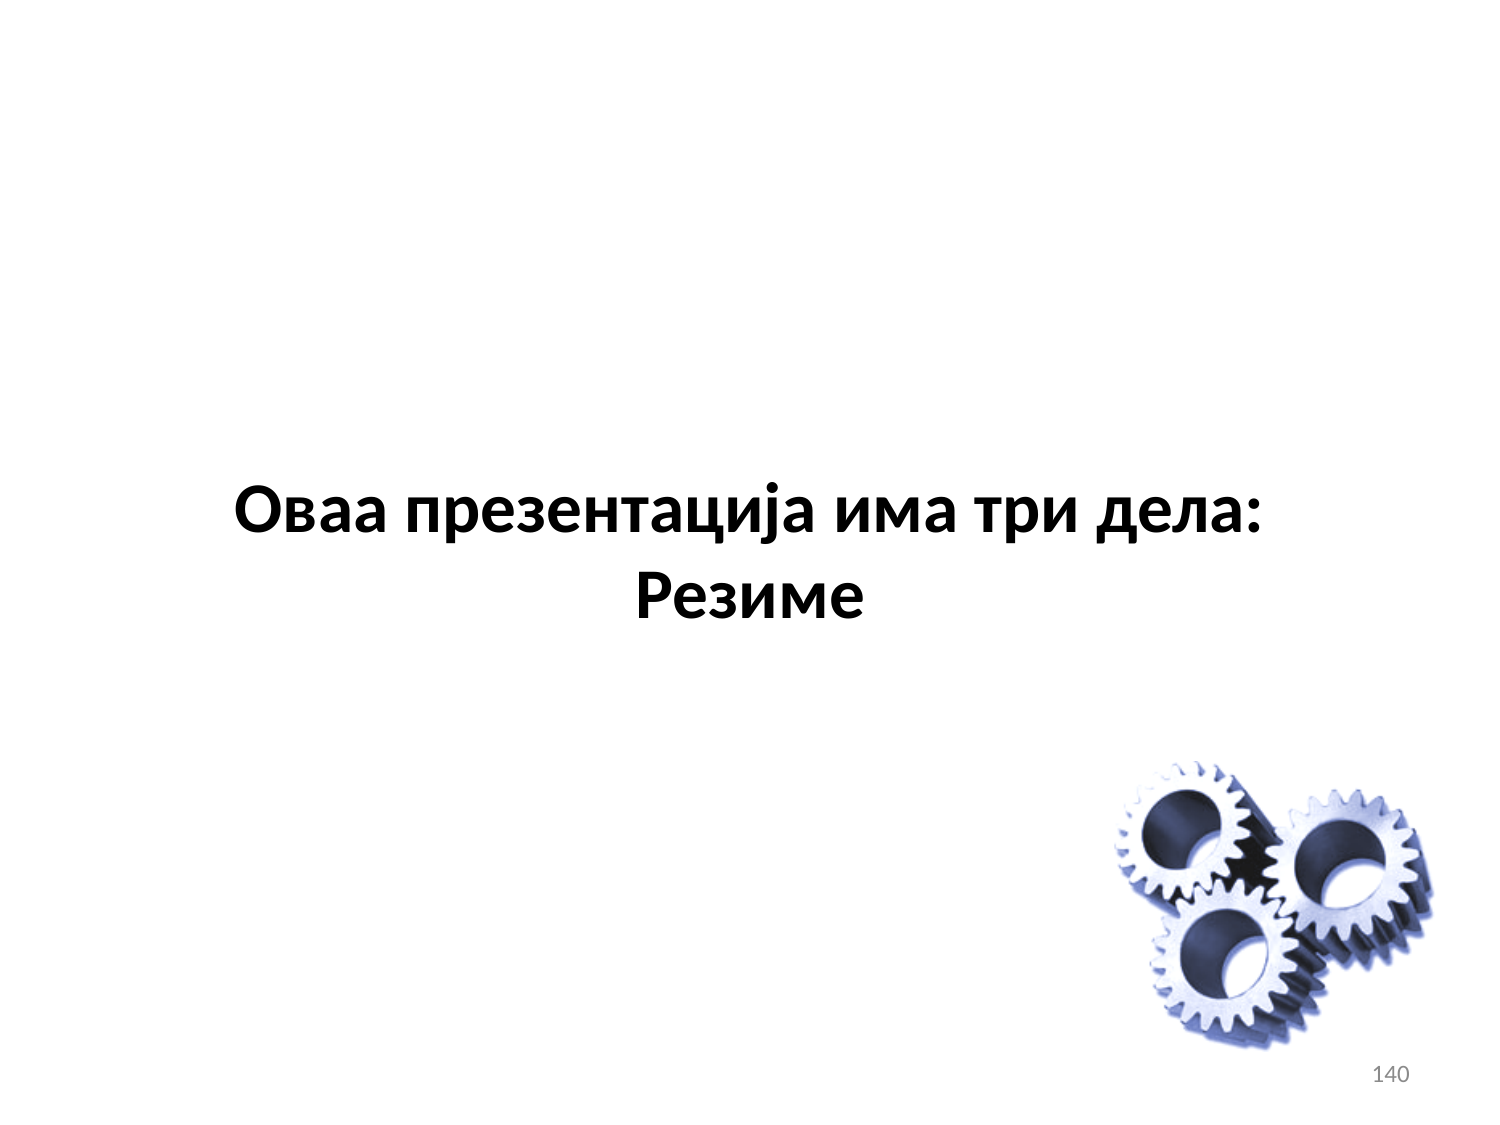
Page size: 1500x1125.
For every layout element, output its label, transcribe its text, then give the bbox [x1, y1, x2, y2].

title Оваа презентација има три дела: Резиме [74, 452, 1426, 641]
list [1112, 761, 1436, 1052]
slide_number 140 [1074, 1042, 1425, 1103]
